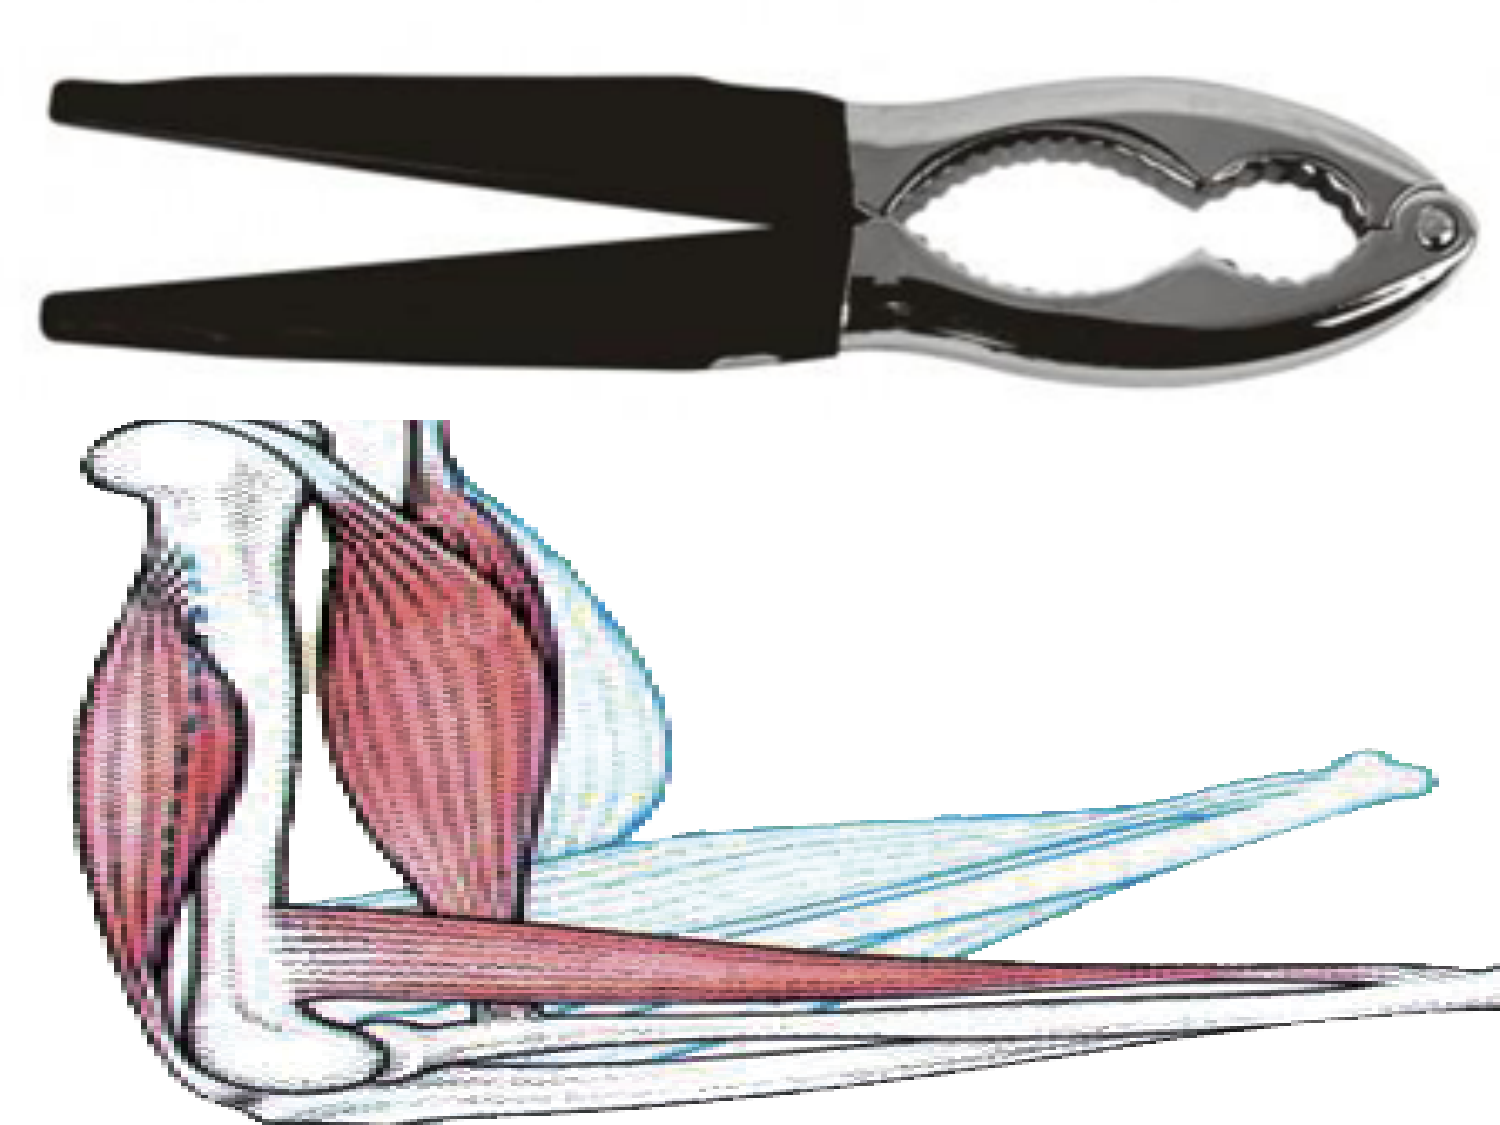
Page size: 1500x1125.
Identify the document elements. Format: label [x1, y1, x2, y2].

list [0, 0, 1500, 419]
picture [0, 420, 1500, 1125]
